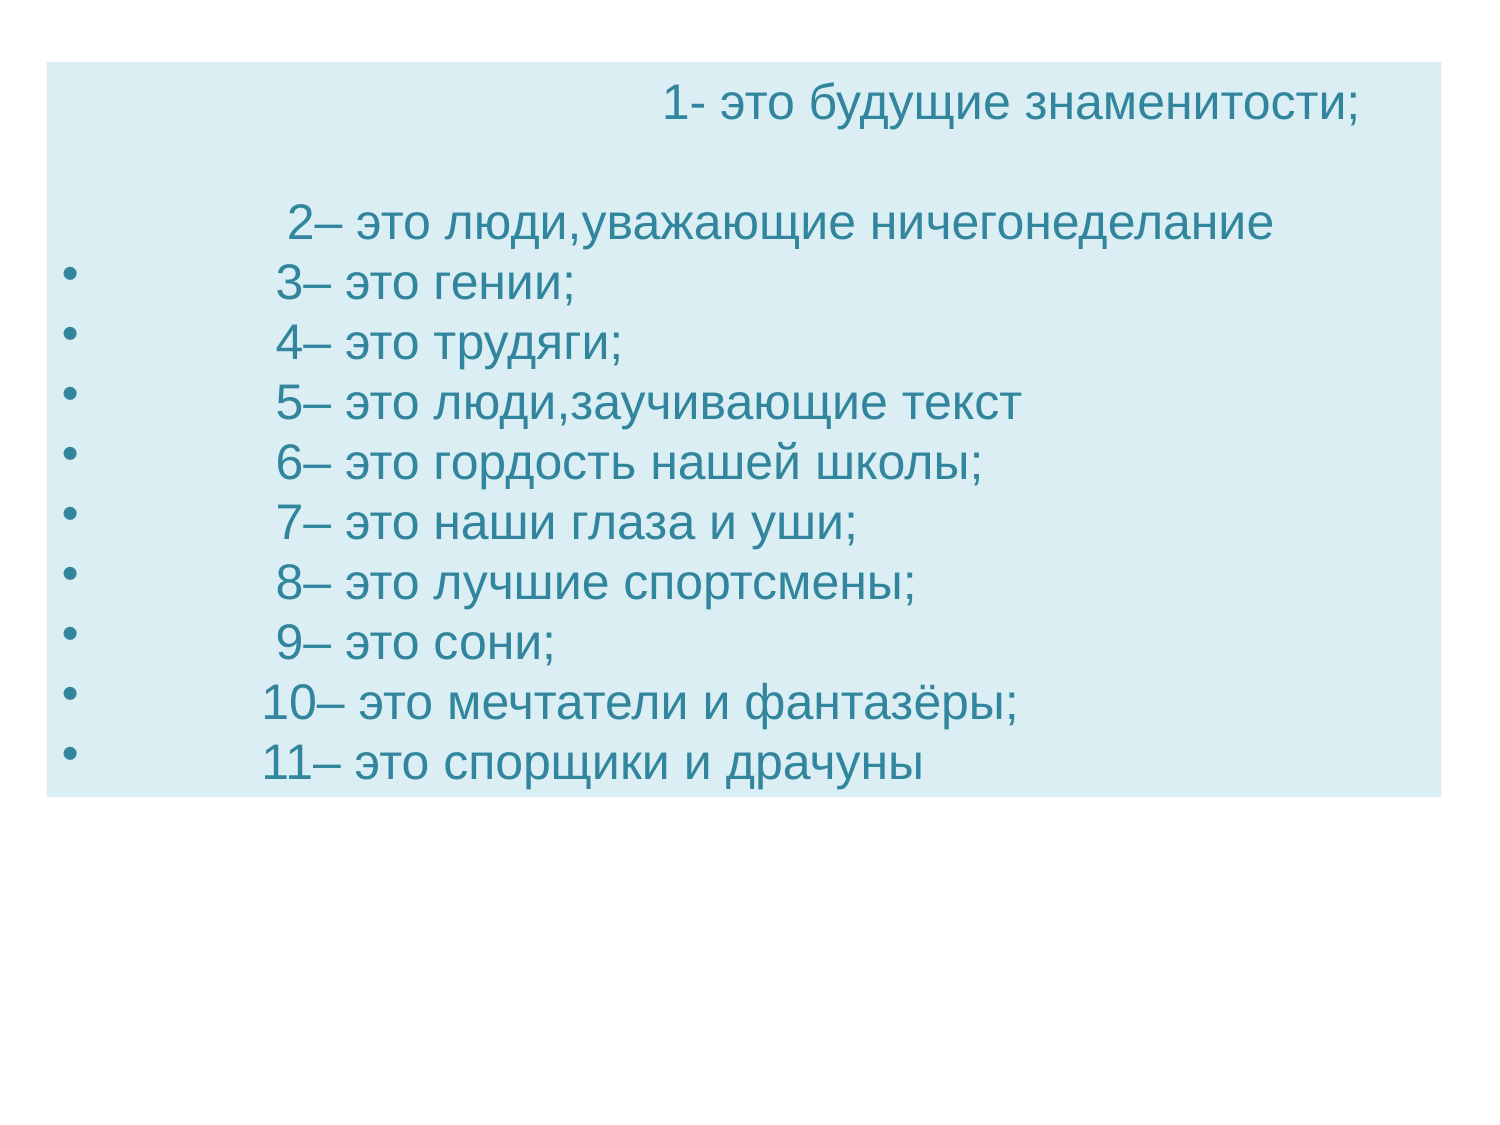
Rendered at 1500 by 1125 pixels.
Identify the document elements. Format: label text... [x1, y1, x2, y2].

text_box 1- это будущие знаменитости; 2– это люди,уважающие ничегонеделание 3– это гении; 4– это трудяги; 5– это люди,заучивающие текст 6– это гордость нашей школы; 7– это наши глаза и уши; 8– это лучшие спортсмены; 9– это сони; 10– это мечтатели и фантазёры; 11– это спорщики и драчуны [46, 62, 1442, 798]
